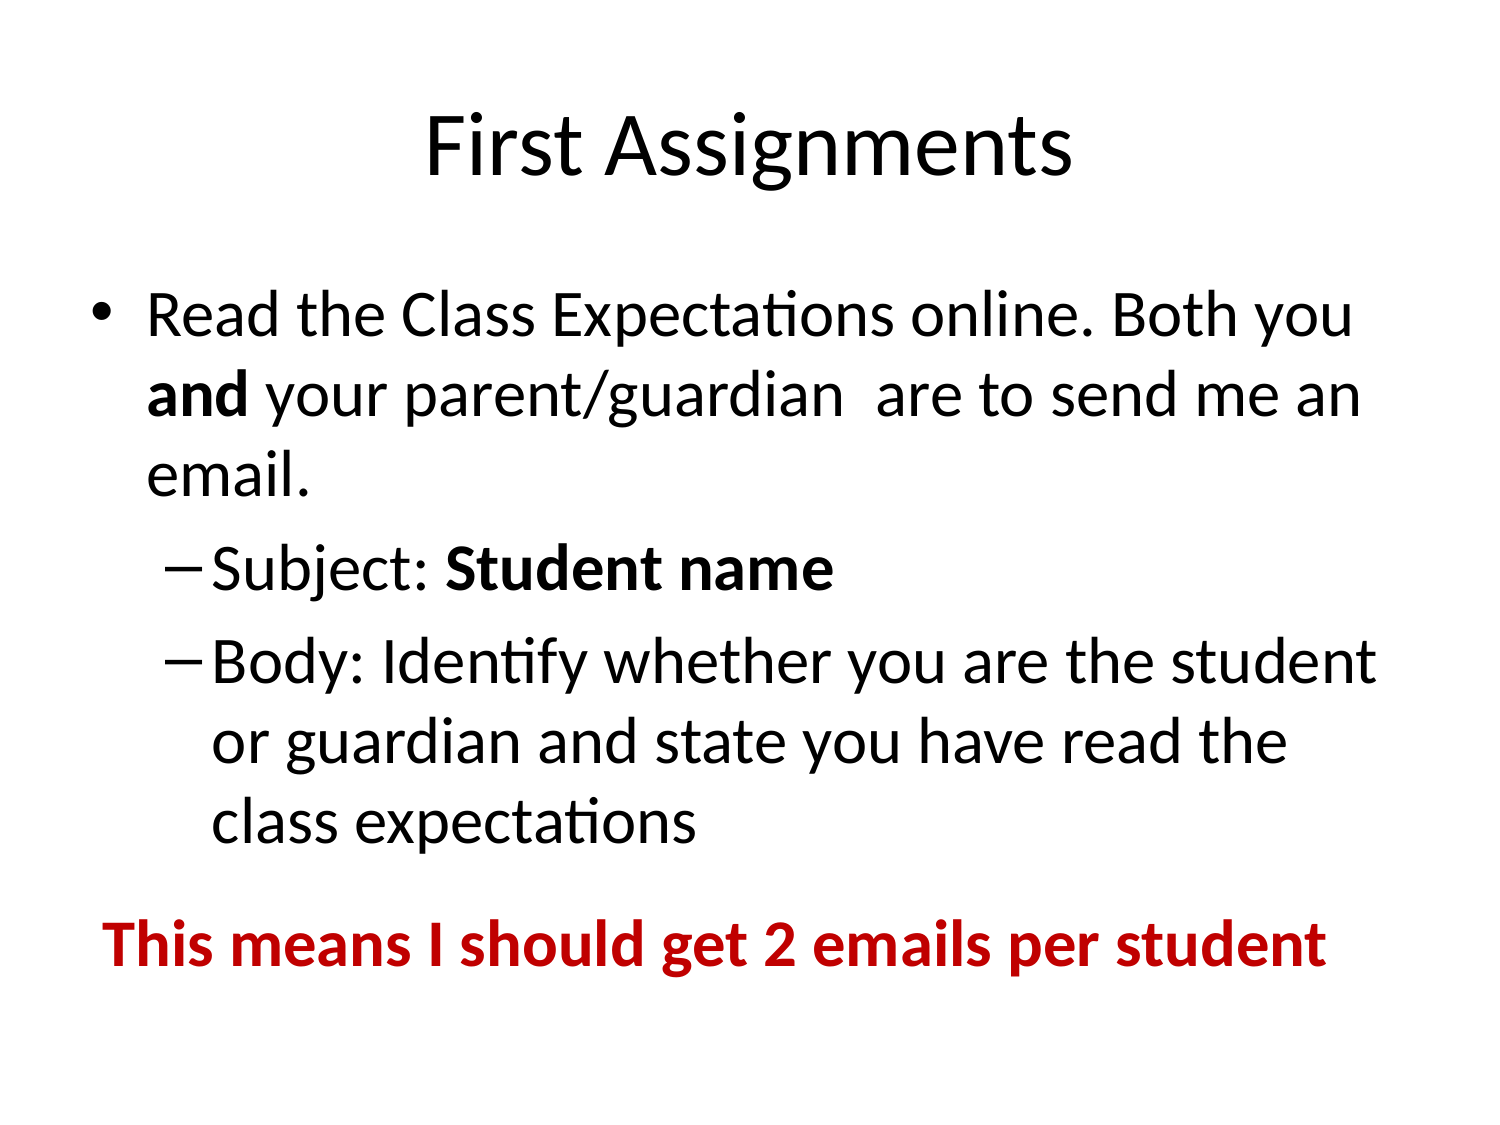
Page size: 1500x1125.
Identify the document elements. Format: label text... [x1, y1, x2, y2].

title First Assignments [75, 45, 1425, 233]
list Read the Class Expectations online. Both you and your parent/guardian are to send me an email. Subject: Student name Body: Identify whether you are the student or guardian and state you have read the class expectations [75, 262, 1425, 1005]
text_box This means I should get 2 emails per student [87, 891, 1413, 987]
